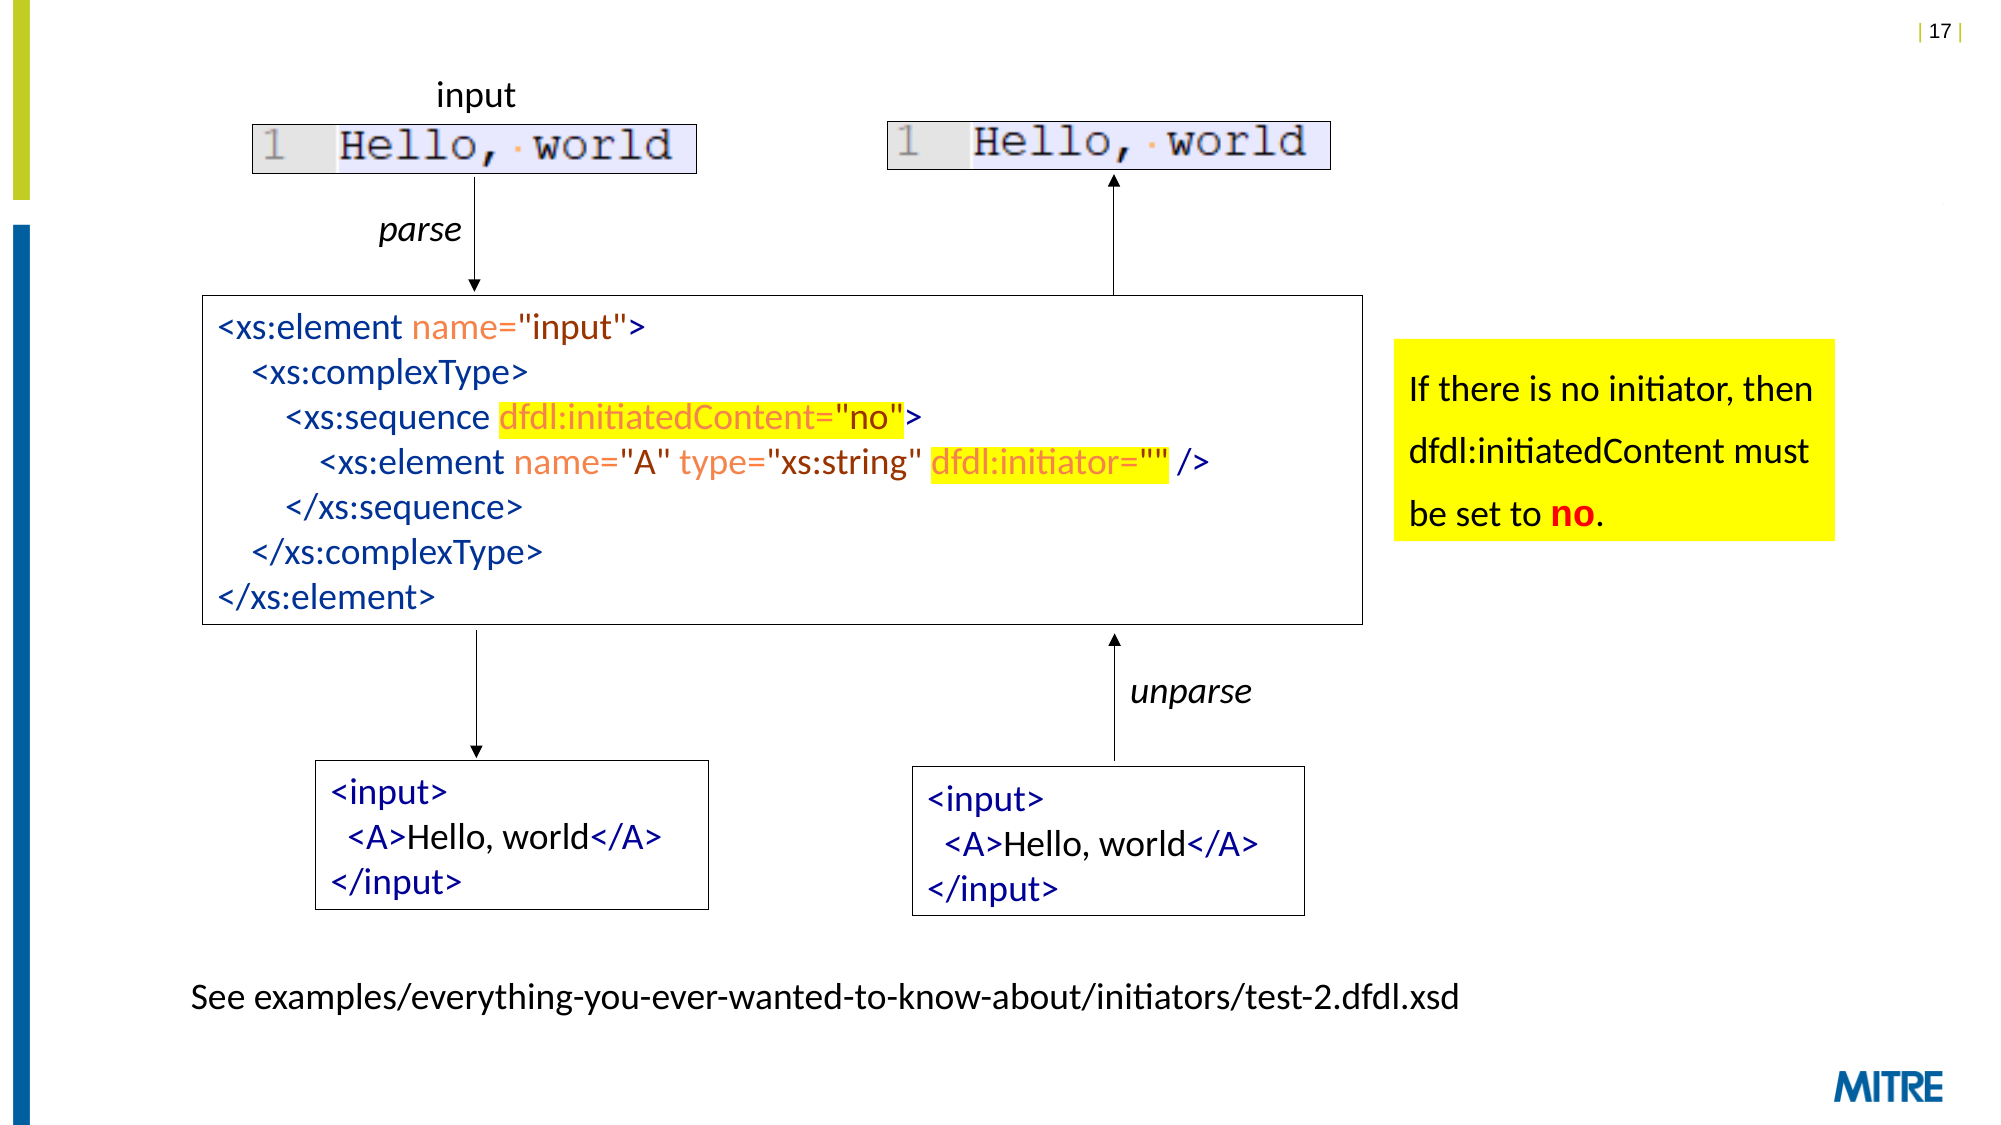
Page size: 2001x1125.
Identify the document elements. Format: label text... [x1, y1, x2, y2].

text_box <input> <A>Hello, world</A> </input> [315, 760, 709, 910]
text_box parse [363, 196, 474, 256]
text_box See examples/everything-you-ever-wanted-to-know-about/initiators/test-2.dfdl.xsd [176, 964, 1477, 1024]
text_box input [421, 62, 532, 123]
text_box <input> <A>Hello, world</A> </input> [912, 766, 1305, 916]
text_box <xs:element name="input"> <xs:complexType> <xs:sequence dfdl:initiatedContent="no"> <xs:element name="A" type="xs:string" dfdl:initiator="" /> </xs:sequence> </xs:complexType> </xs:element> [202, 295, 1363, 625]
text_box unparse [1115, 658, 1268, 719]
picture [252, 124, 697, 174]
picture [1834, 1068, 1945, 1109]
picture [886, 121, 1331, 170]
text_box If there is no initiator, then dfdl:initiatedContent must be set to no. [1393, 338, 1835, 542]
